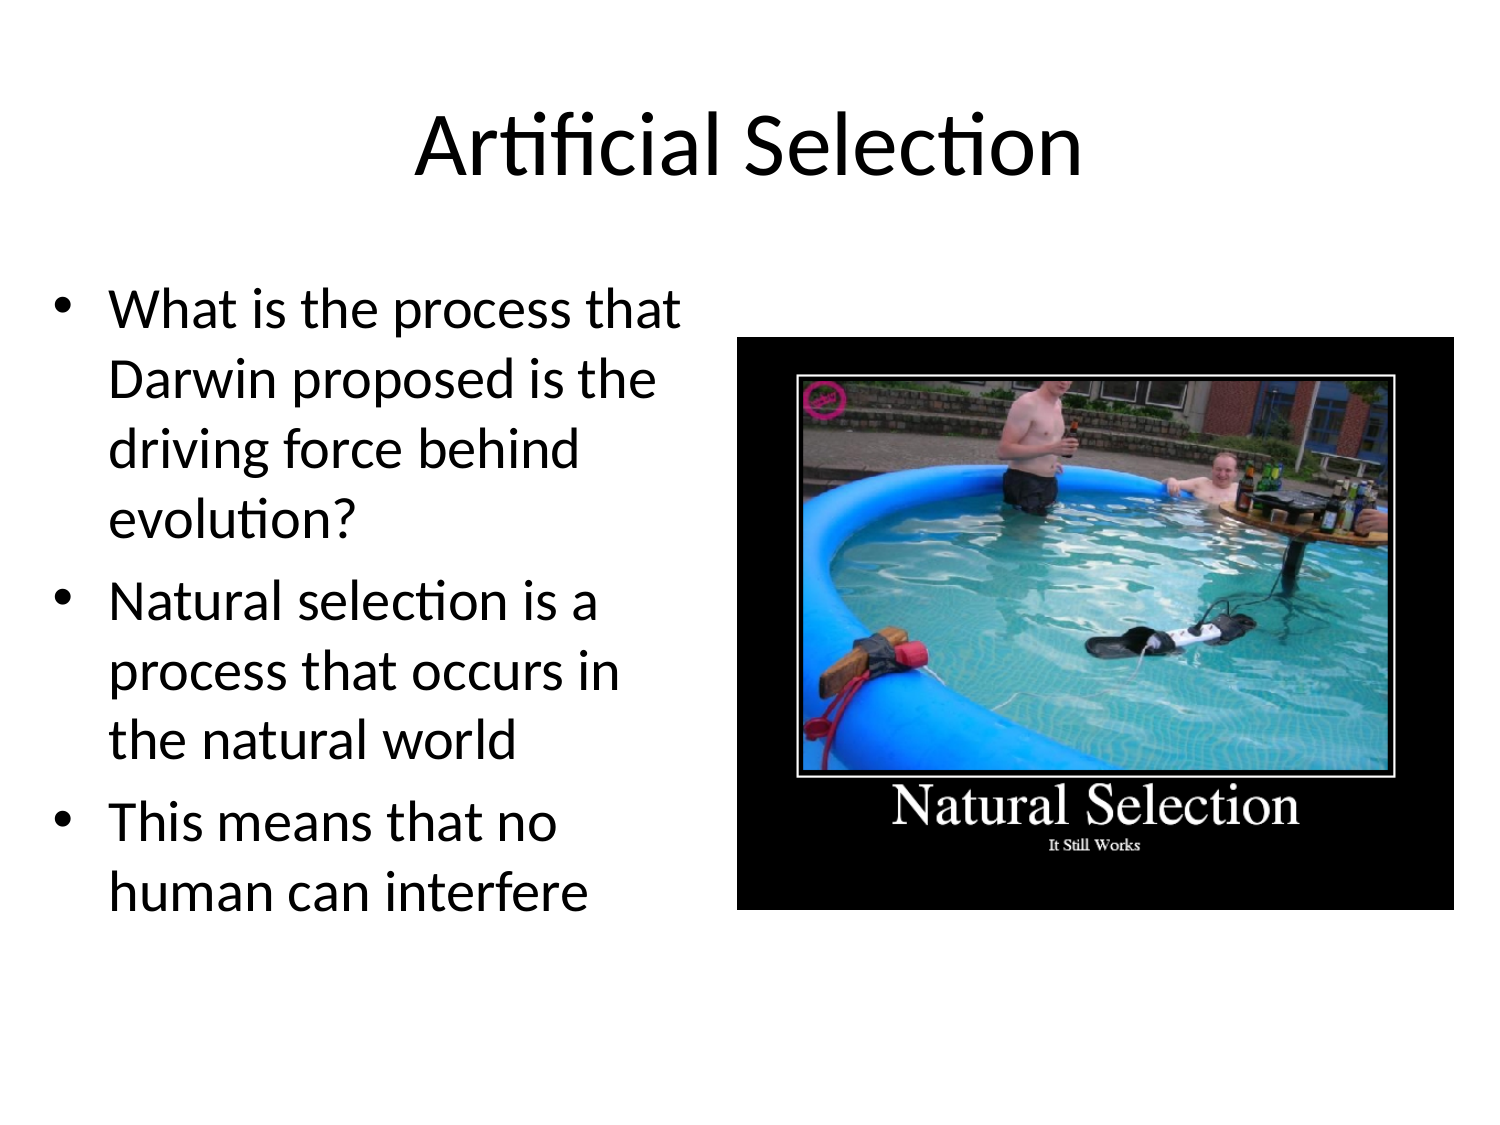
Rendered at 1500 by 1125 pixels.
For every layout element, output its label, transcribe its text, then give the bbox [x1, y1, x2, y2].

title Artificial Selection [75, 45, 1425, 233]
list What is the process that Darwin proposed is the driving force behind evolution? Natural selection is a process that occurs in the natural world This means that no human can interfere [37, 262, 700, 1005]
picture [737, 337, 1454, 911]
